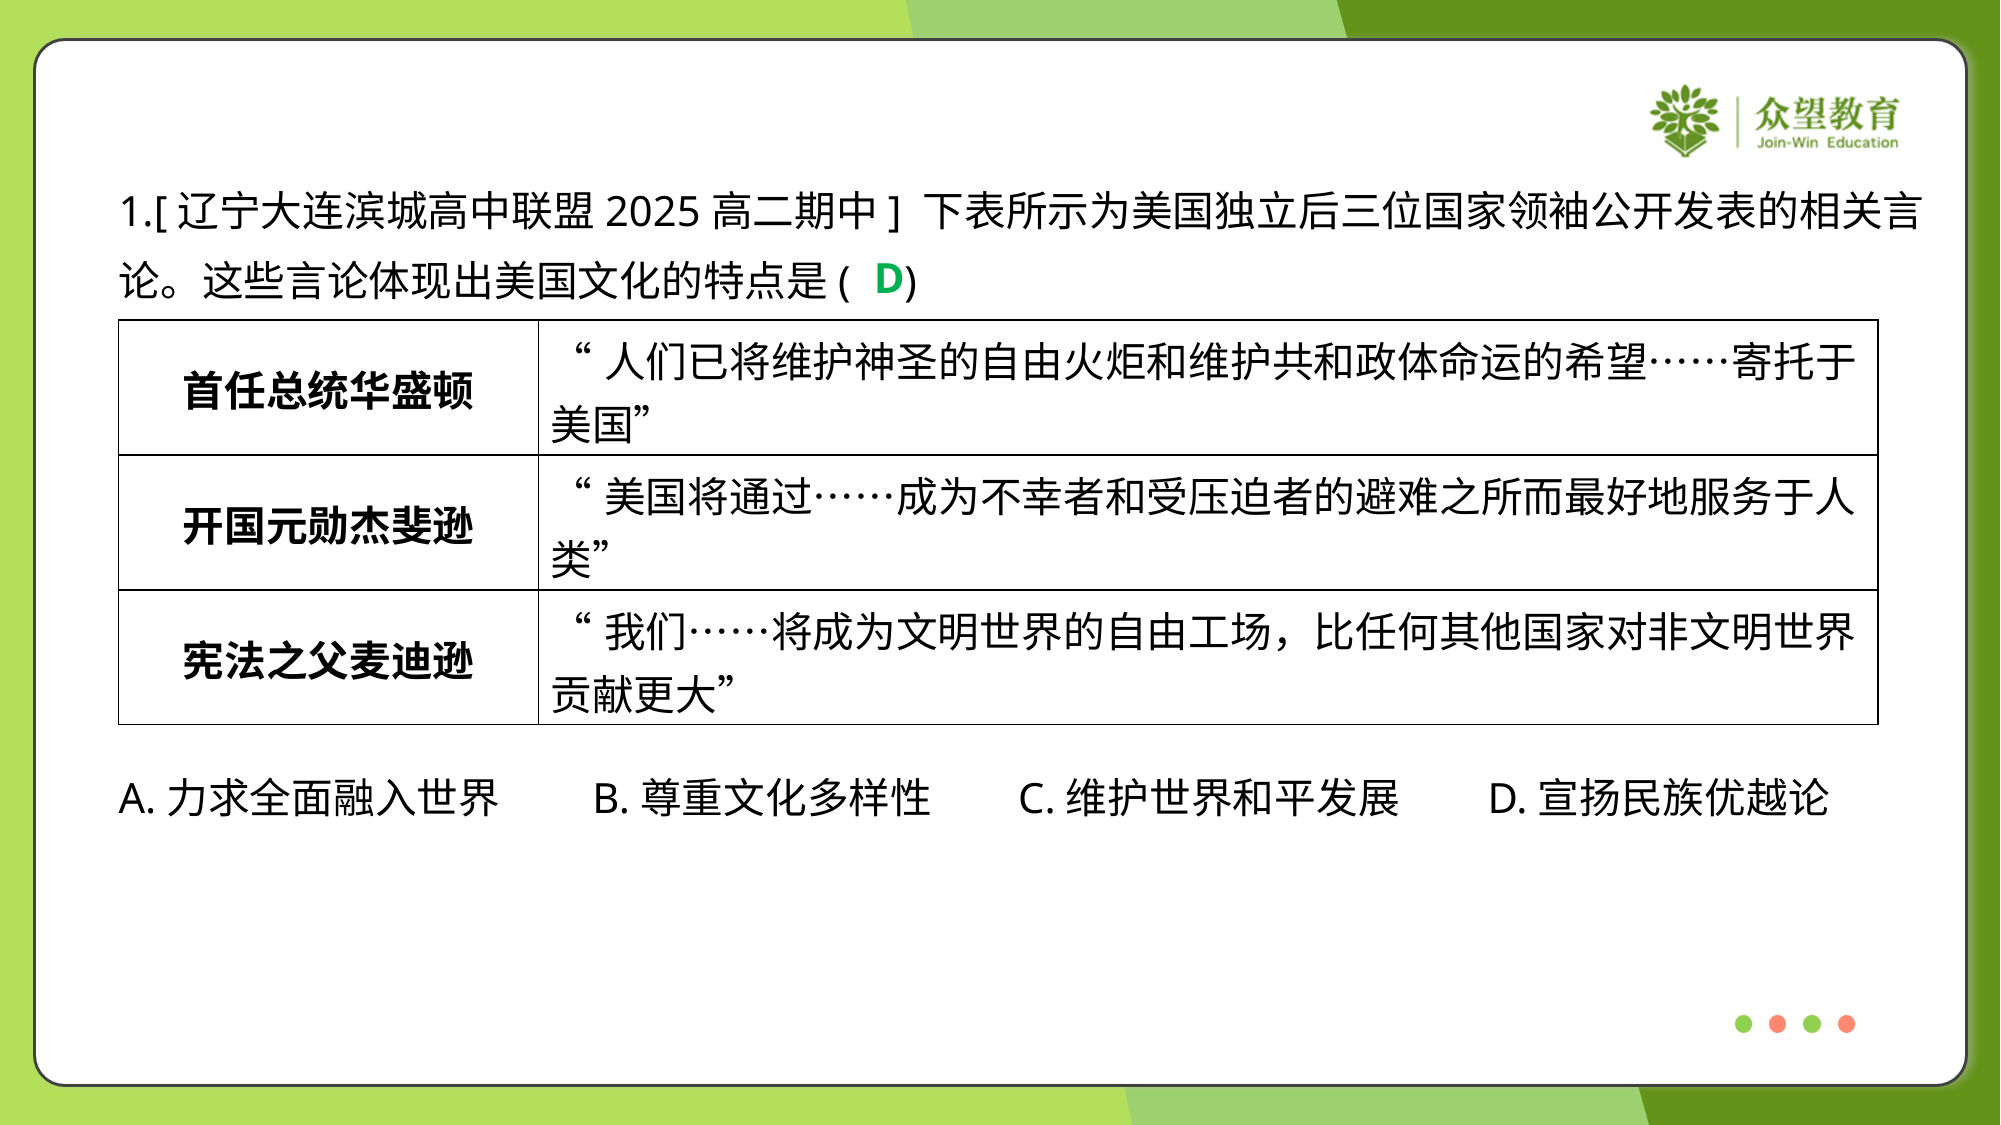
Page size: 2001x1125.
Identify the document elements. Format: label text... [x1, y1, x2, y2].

table_cell “美国将通过……成为不幸者和受压迫者的避难之所而最好地服务于人 类” [539, 456, 1877, 589]
table_header “人们已将维护神圣的自由火炬和维护共和政体命运的希望……寄托于 美国” [539, 321, 1877, 454]
text_box 1.[辽宁大连滨城高中联盟2025高二期中] 下表所示为美国独立后三位国家领袖公开发表的相关言 论。这些言论体现出美国文化的特点是( ) [118, 159, 1883, 298]
text_box D [857, 231, 921, 296]
picture [0, 0, 2000, 1125]
table_cell “我们……将成为文明世界的自由工场，比任何其他国家对非文明世界 贡献更大” [539, 591, 1877, 724]
text_box A.力求全面融入世界 B.尊重文化多样性 C.维护世界和平发展 D.宣扬民族优越论 [118, 747, 1883, 814]
table_header 首任总统华盛顿 [119, 321, 538, 454]
table_cell 宪法之父麦迪逊 [119, 591, 538, 724]
table_cell 开国元勋杰斐逊 [119, 456, 538, 589]
